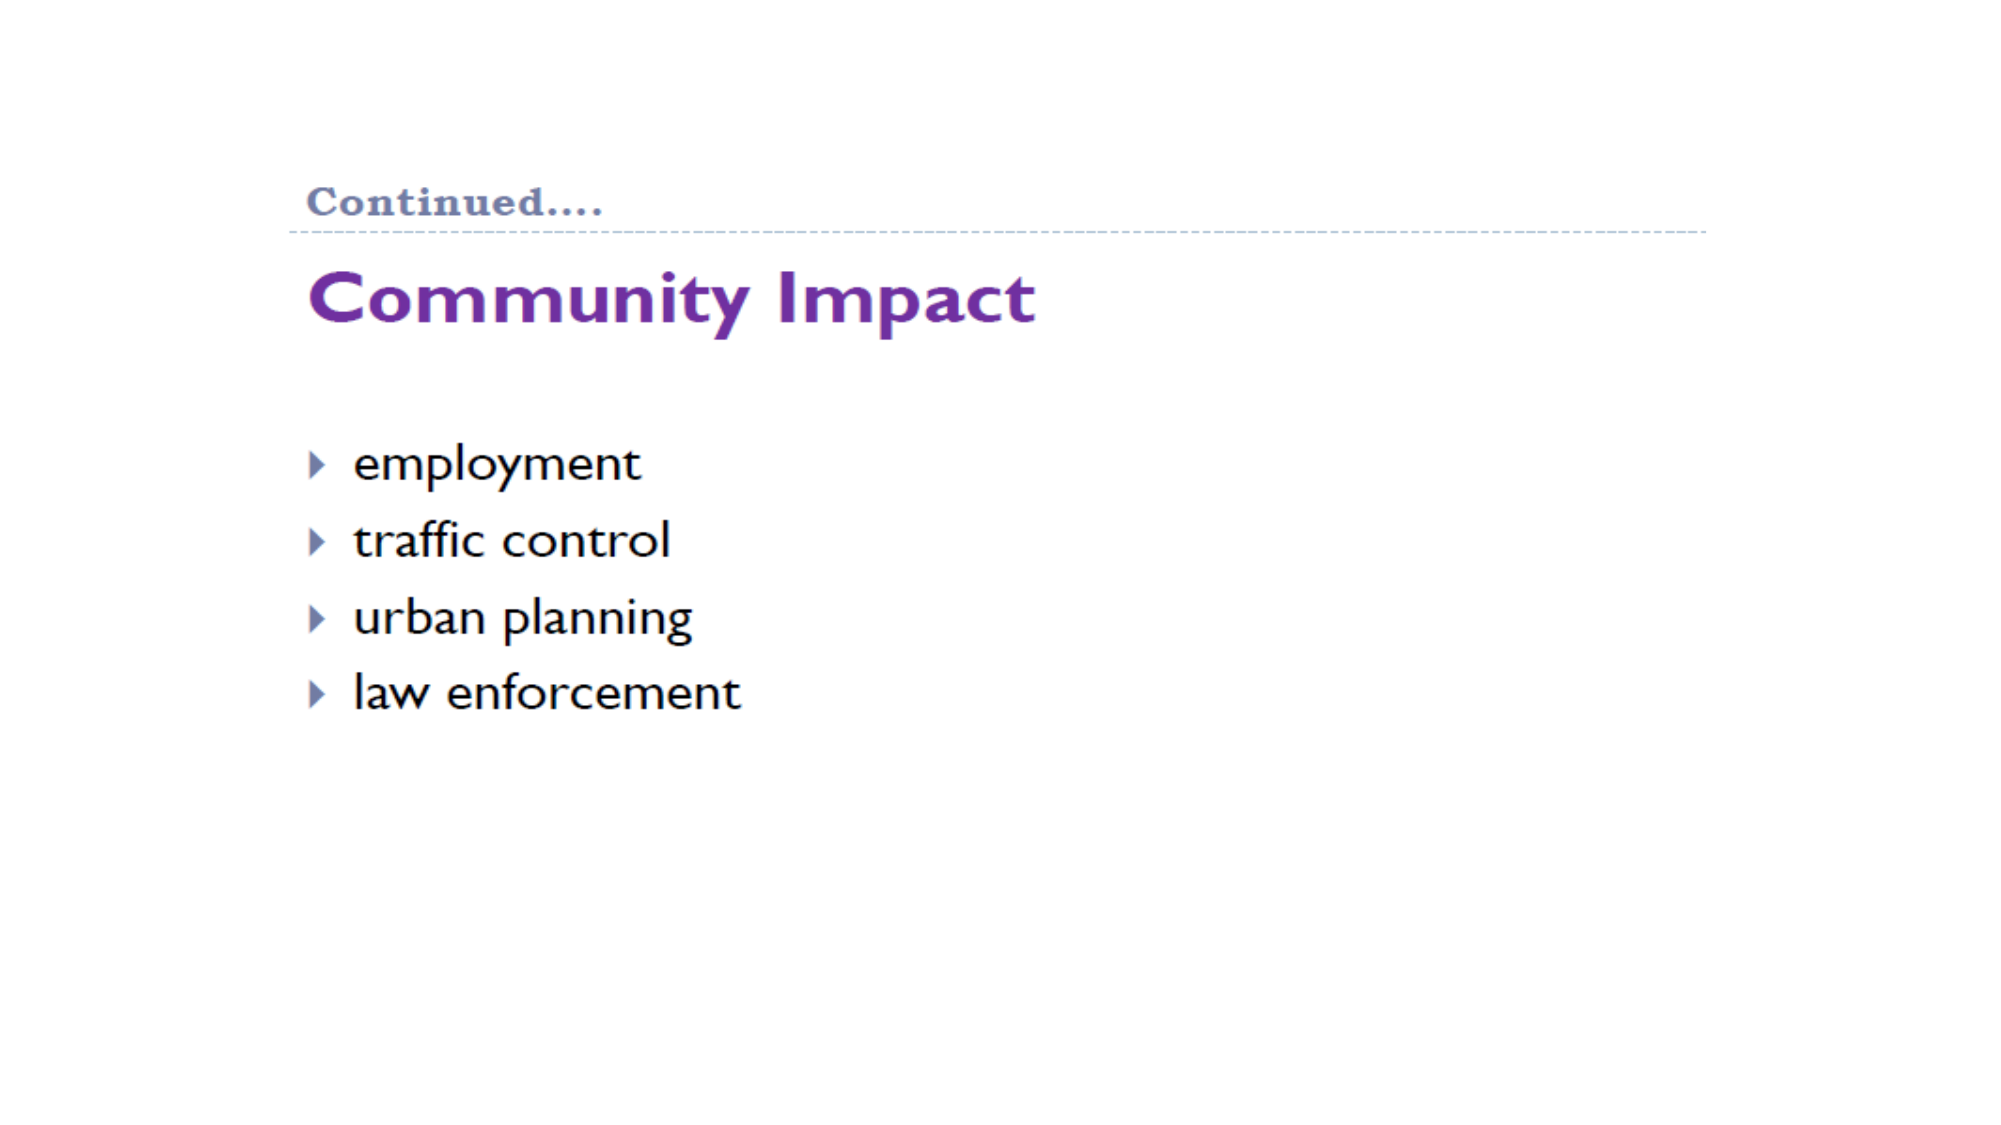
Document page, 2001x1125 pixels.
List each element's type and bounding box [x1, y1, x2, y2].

picture [256, 74, 1707, 1055]
